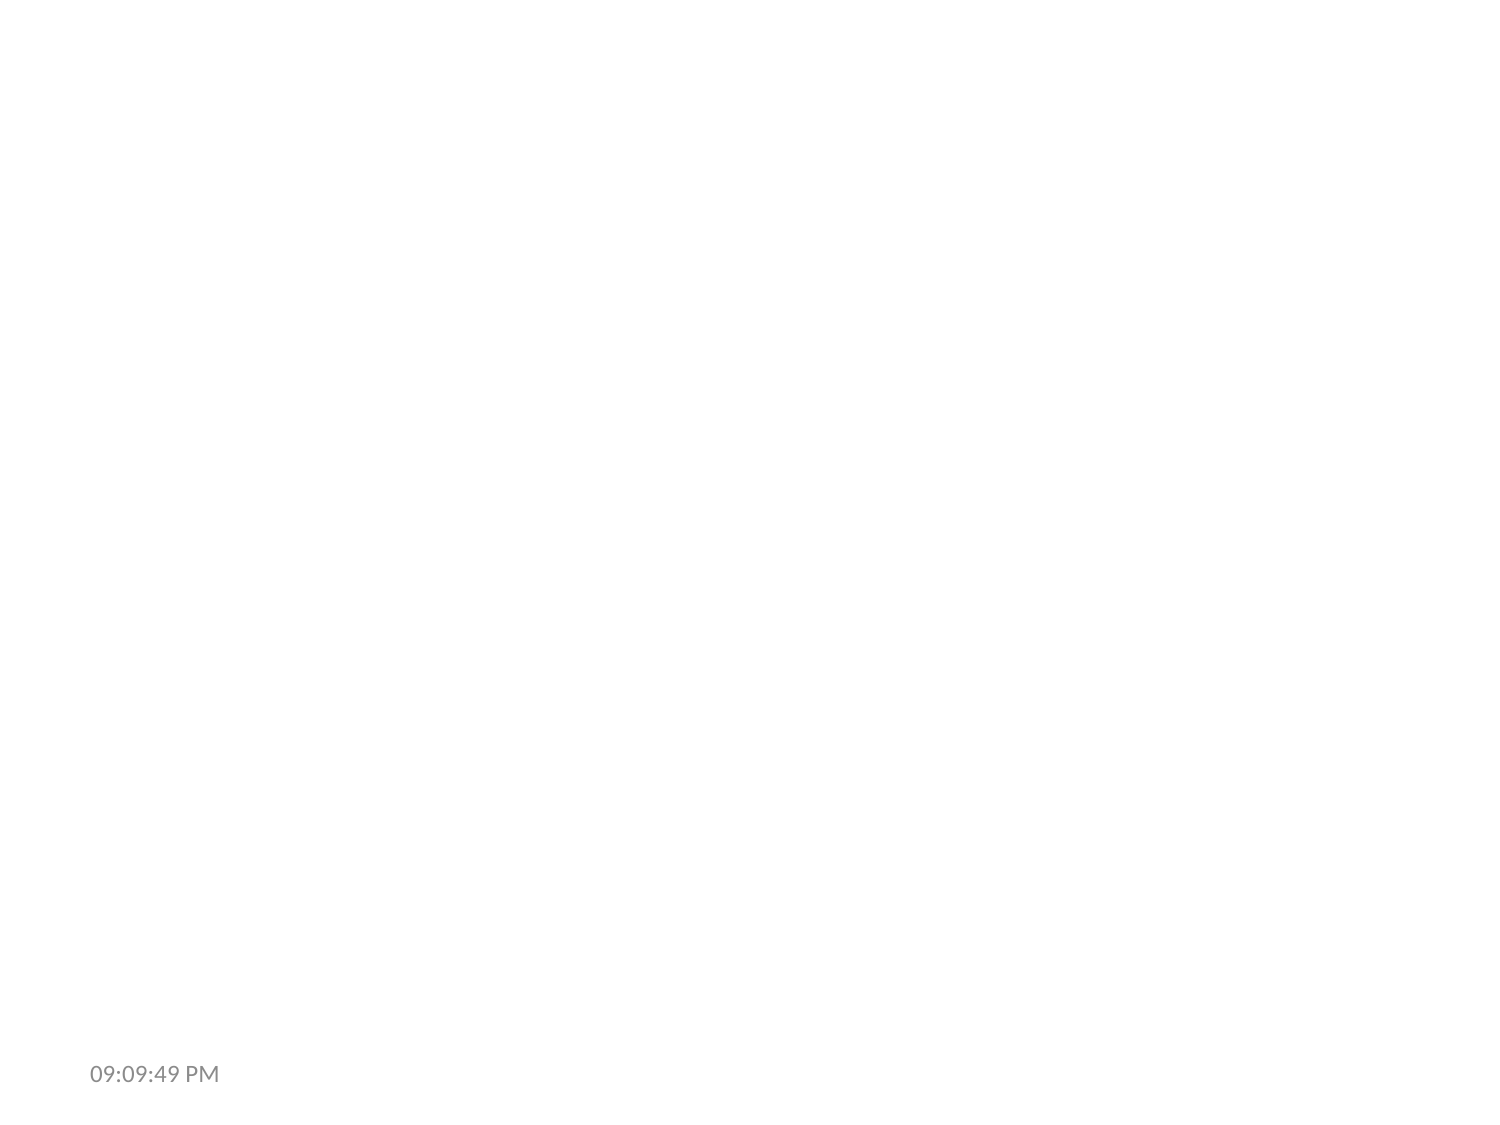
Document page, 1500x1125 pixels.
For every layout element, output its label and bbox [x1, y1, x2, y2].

slide_number [75, 1042, 425, 1103]
